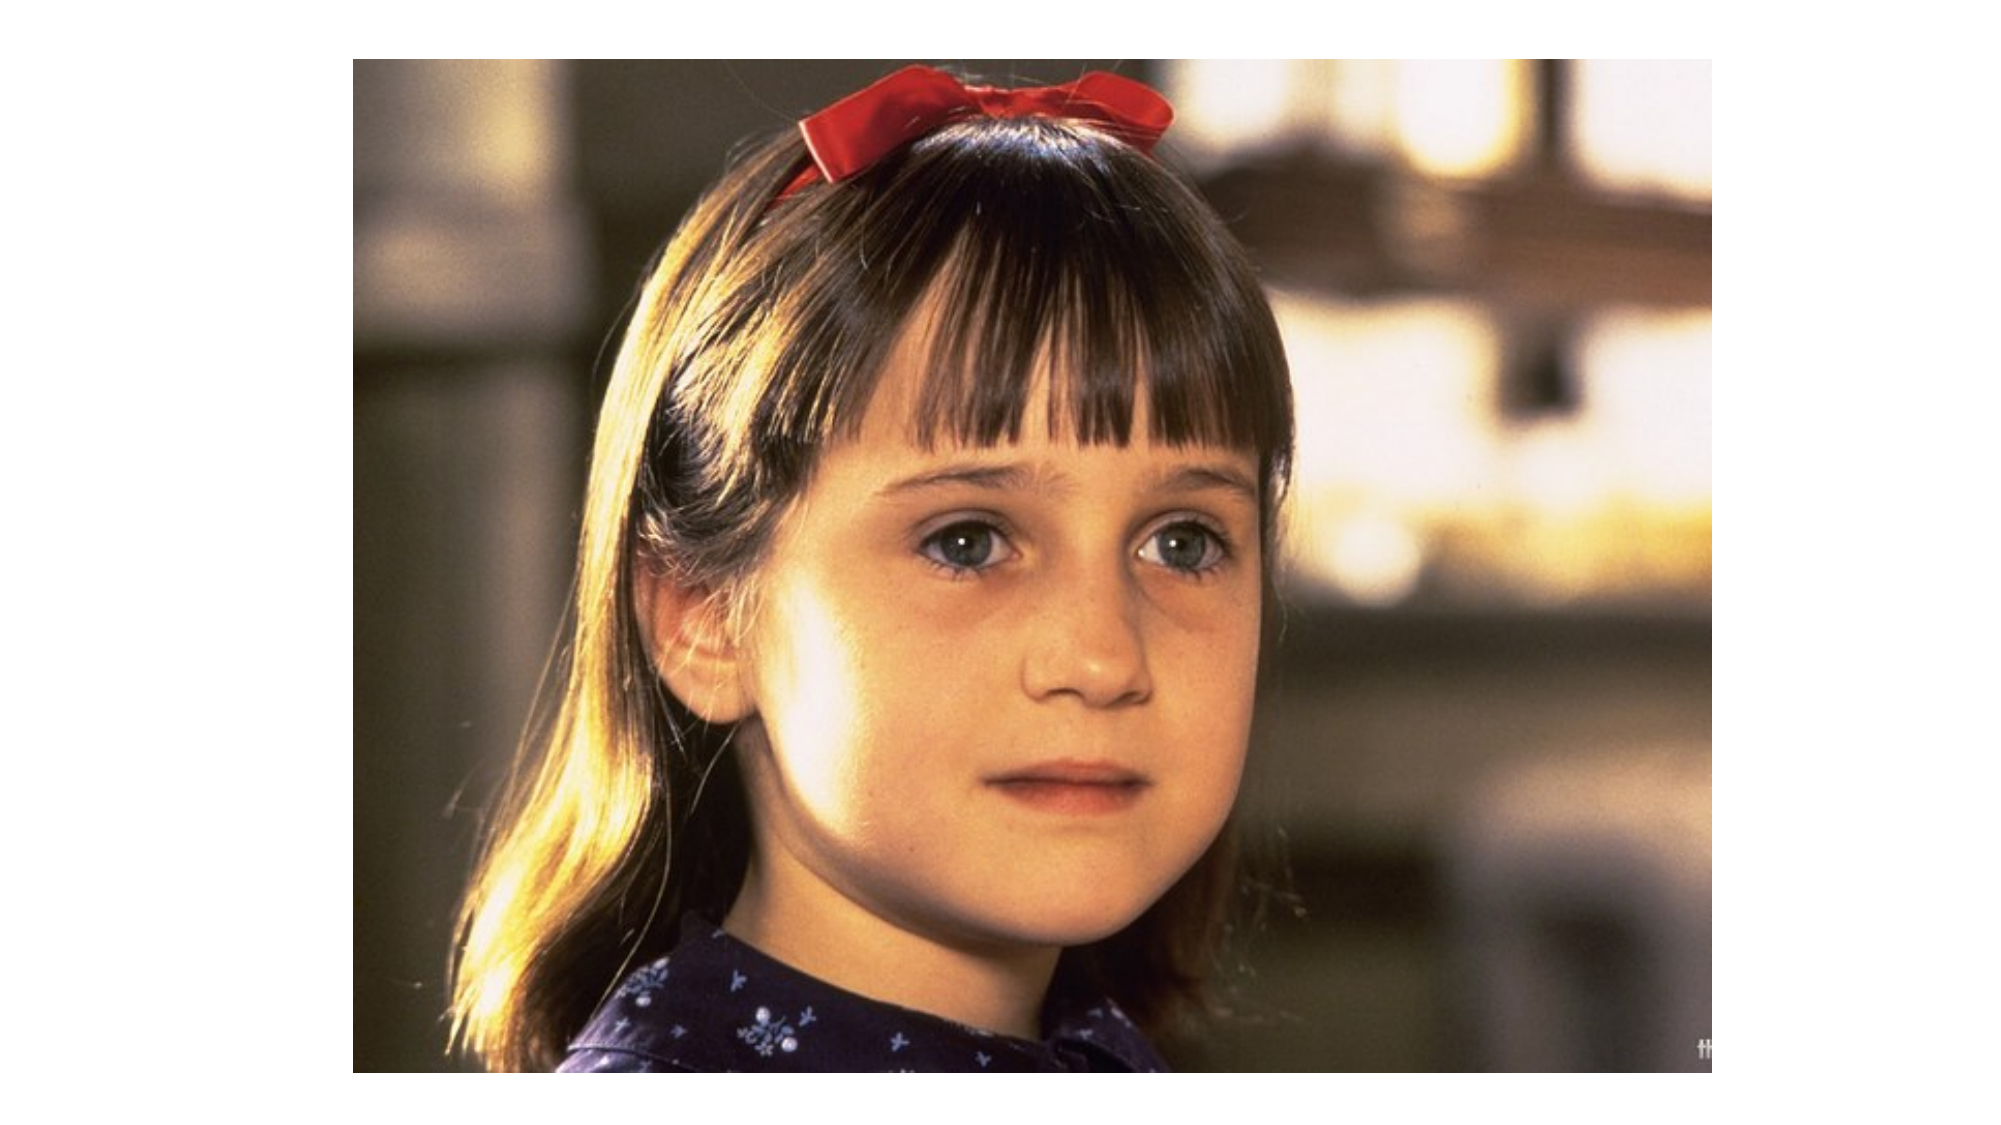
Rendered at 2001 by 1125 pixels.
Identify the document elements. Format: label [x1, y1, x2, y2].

list [353, 59, 1712, 1073]
